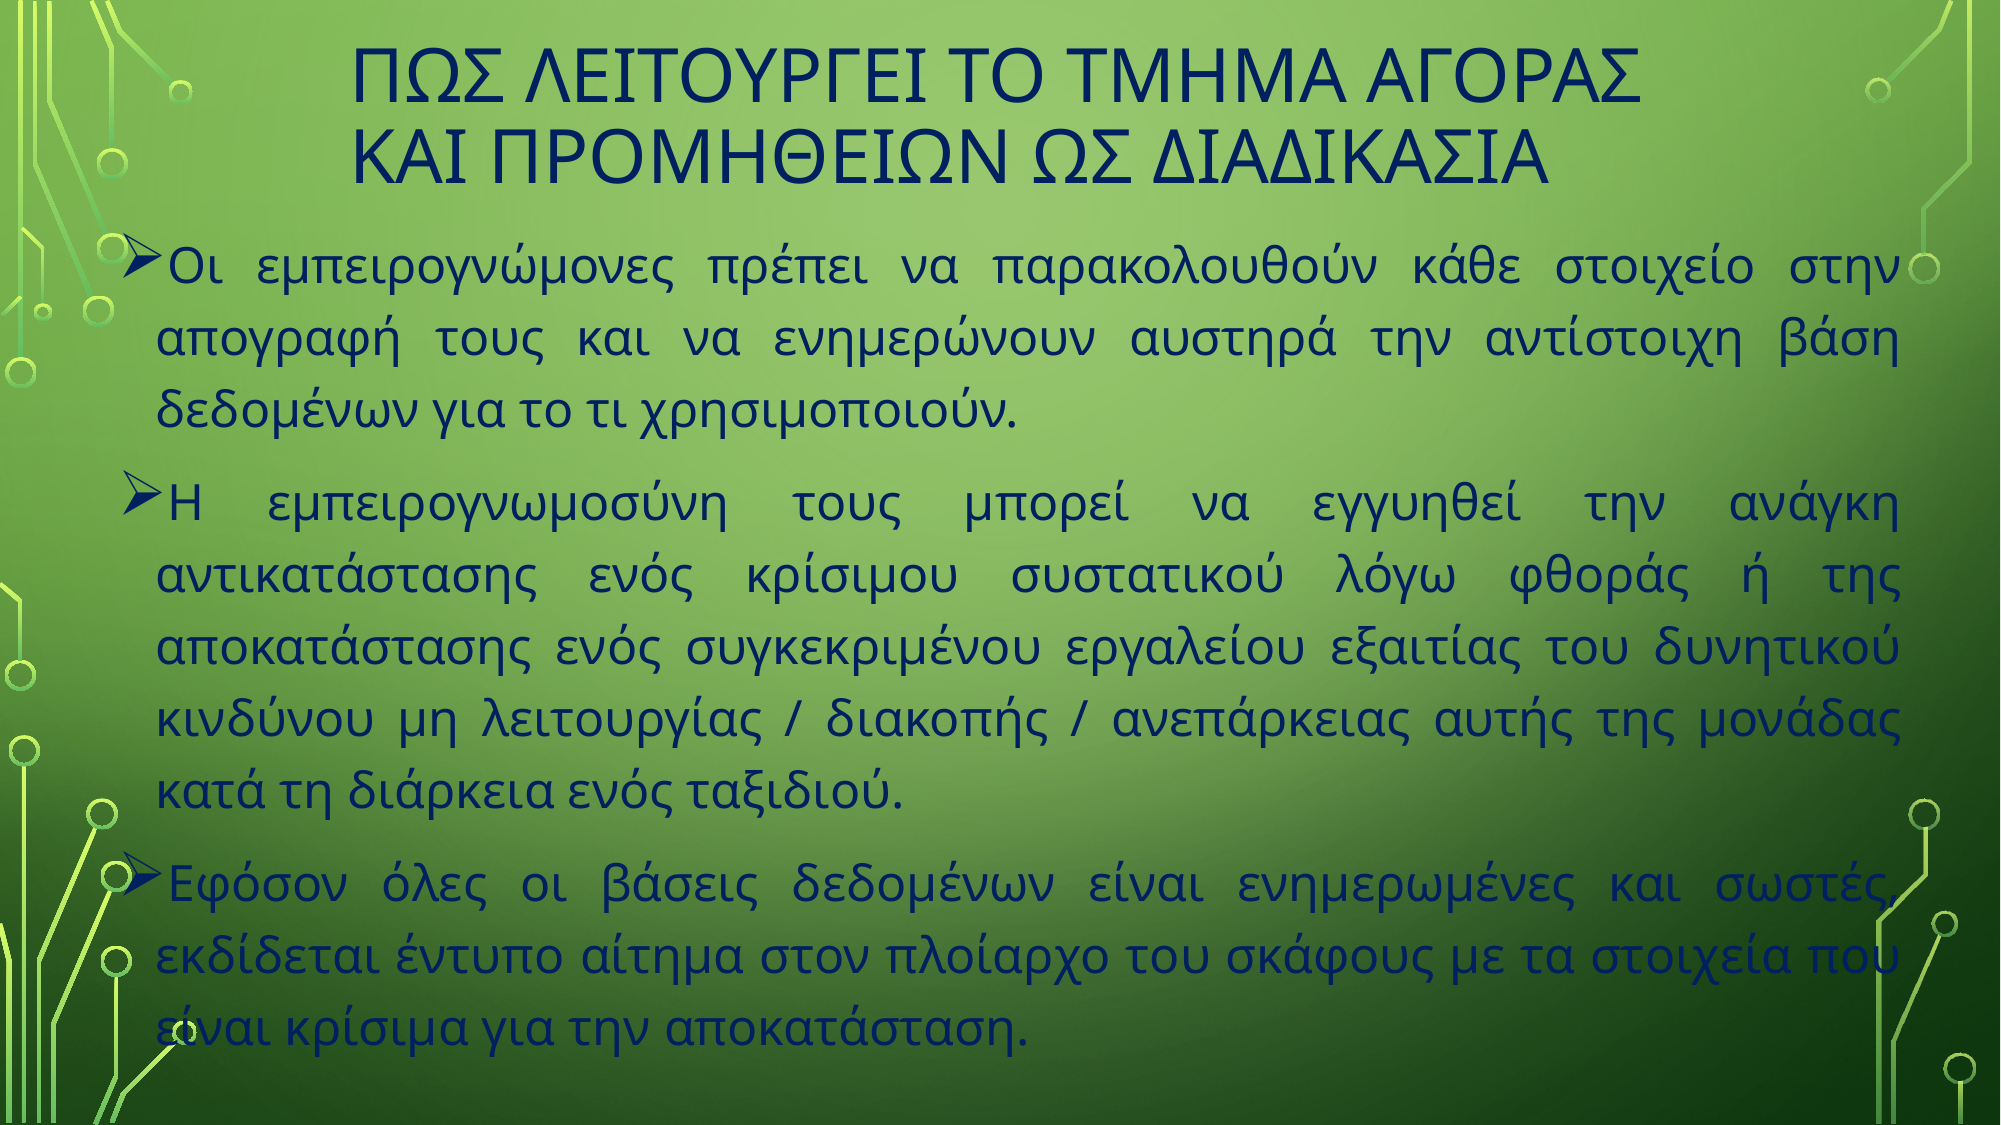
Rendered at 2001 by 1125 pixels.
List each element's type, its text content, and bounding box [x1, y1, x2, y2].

title ΠΩΣ ΛΕΙΤΟΥΡΓΕΙ ΤΟ ΤΜΗΜΑ ΑΓΟΡΑΣ ΚΑΙ ΠΡΟΜΗΘΕΙΩΝ ΩΣ ΔΙΑΔΙΚΑΣΙΑ [334, 22, 1662, 214]
list Οι εμπειρογνώμονες πρέπει να παρακολουθούν κάθε στοιχείο στην απογραφή τους και να ενημερώνουν αυστηρά την αντίστοιχη βάση δεδομένων για το τι χρησιμοποιούν. Η εμπειρογνωμοσύνη τους μπορεί να εγγυηθεί την ανάγκη αντικατάστασης ενός κρίσιμου συστατικού λόγω φθοράς ή της αποκατάστασης ενός συγκεκριμένου εργαλείου εξαιτίας του δυνητικού κινδύνου μη λειτουργίας / διακοπής / ανεπάρκειας αυτής της μονάδας κατά τη διάρκεια ενός ταξιδιού. Εφόσον όλες οι βάσεις δεδομένων είναι ενημερωμένες και σωστές, εκδίδεται έντυπο αίτημα στον πλοίαρχο του σκάφους με τα στοιχεία που είναι κρίσιμα για την αποκατάσταση. [102, 214, 1918, 1099]
